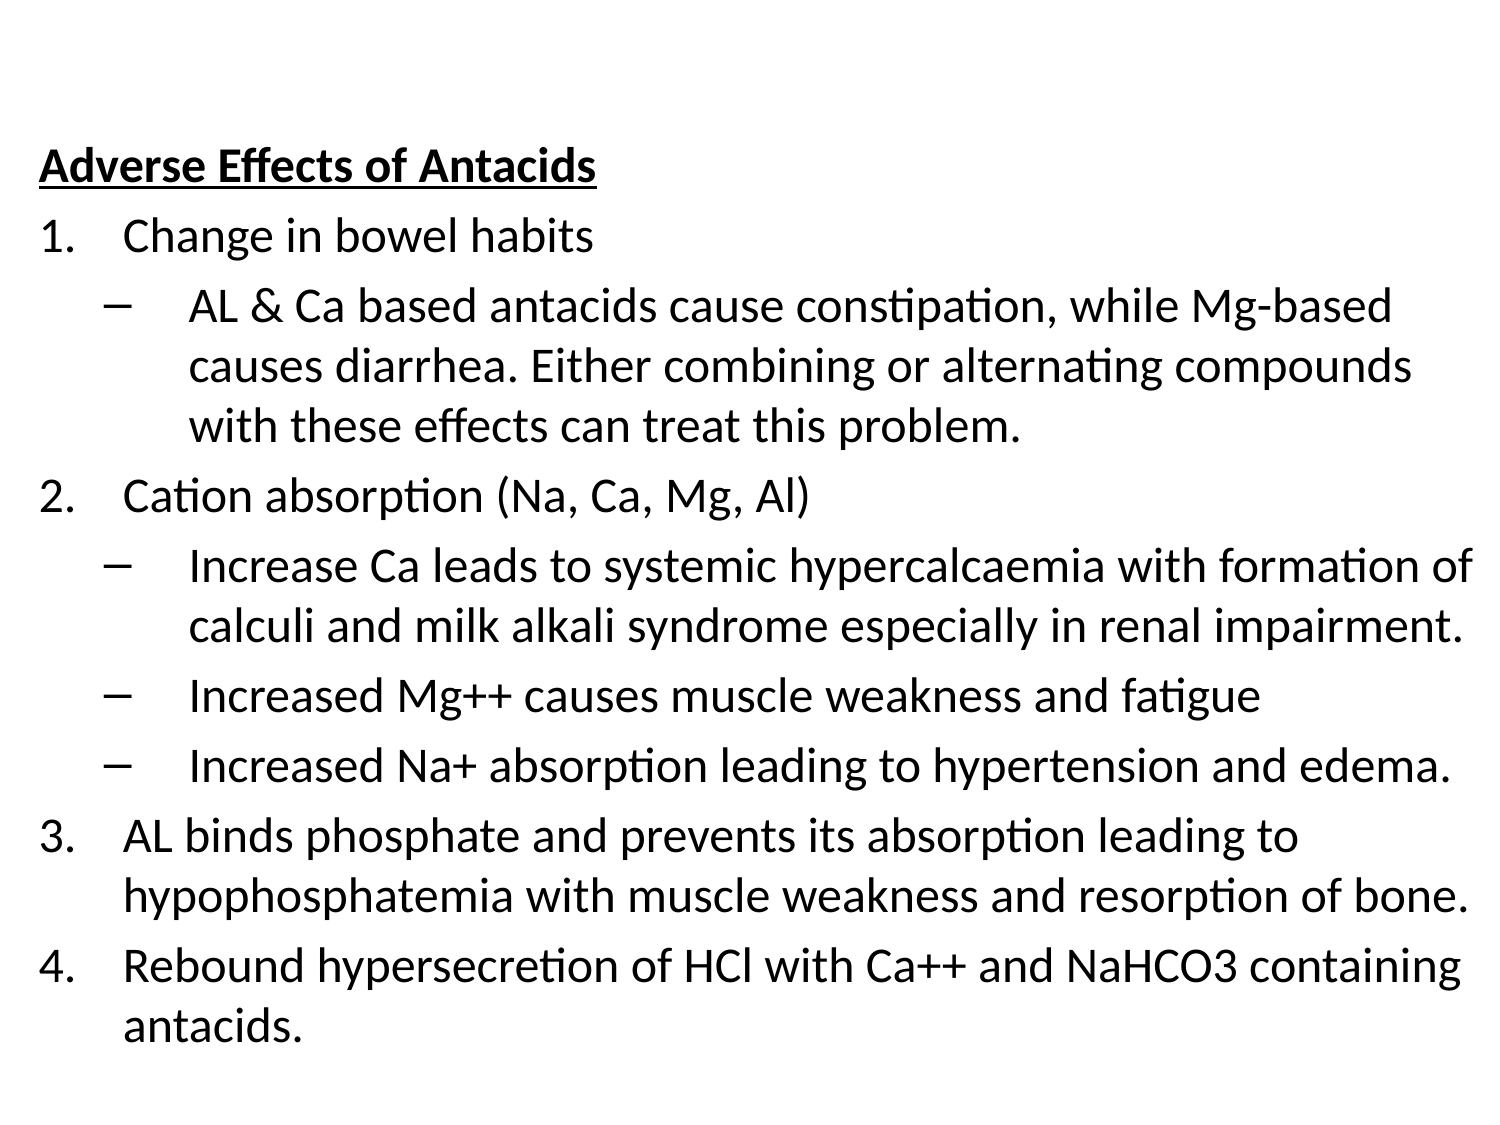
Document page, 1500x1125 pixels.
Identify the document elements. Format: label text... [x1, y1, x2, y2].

list Adverse Effects of Antacids Change in bowel habits AL & Ca based antacids cause constipation, while Mg-based causes diarrhea. Either combining or alternating compounds with these effects can treat this problem. Cation absorption (Na, Ca, Mg, Al) Increase Ca leads to systemic hypercalcaemia with formation of calculi and milk alkali syndrome especially in renal impairment. Increased Mg++ causes muscle weakness and fatigue Increased Na+ absorption leading to hypertension and edema. AL binds phosphate and prevents its absorption leading to hypophosphatemia with muscle weakness and resorption of bone. Rebound hypersecretion of HCl with Ca++ and NaHCO3 containing antacids. [23, 125, 1500, 1125]
